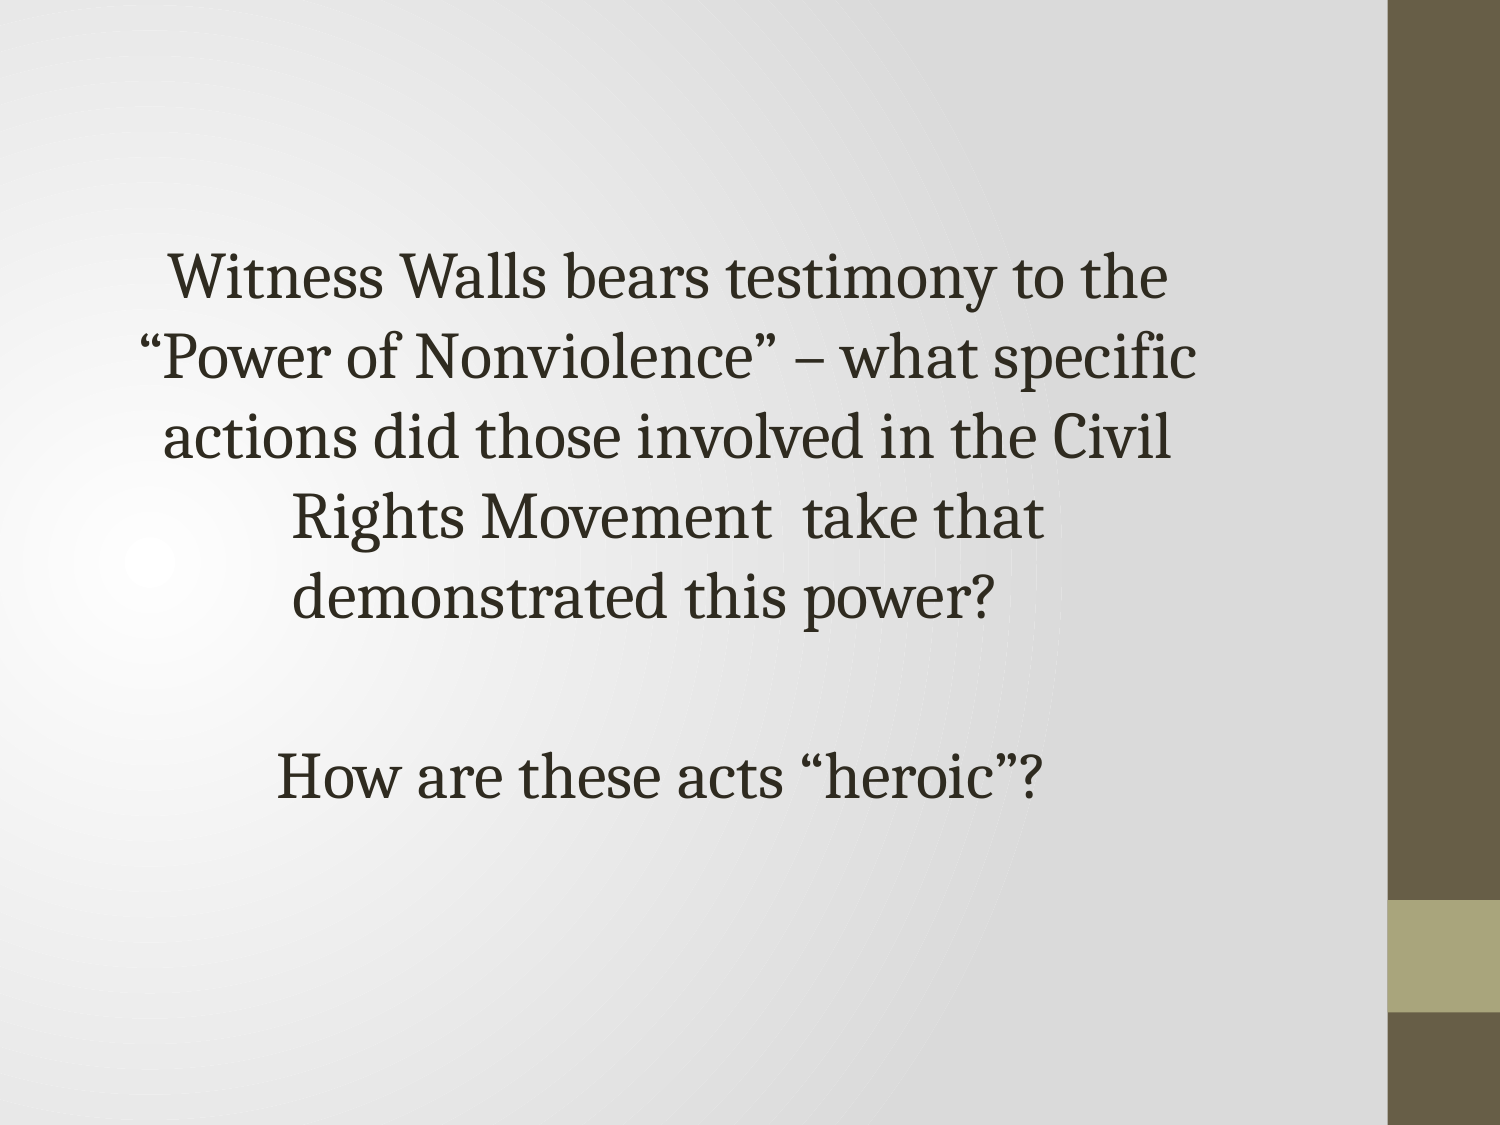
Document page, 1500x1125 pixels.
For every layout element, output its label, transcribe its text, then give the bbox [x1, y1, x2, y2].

text_box Witness Walls bears testimony to the “Power of Nonviolence” – what specific actions did those involved in the Civil Rights Movement take that demonstrated this power? [112, 224, 1225, 640]
text_box How are these acts “heroic”? [150, 724, 1175, 820]
